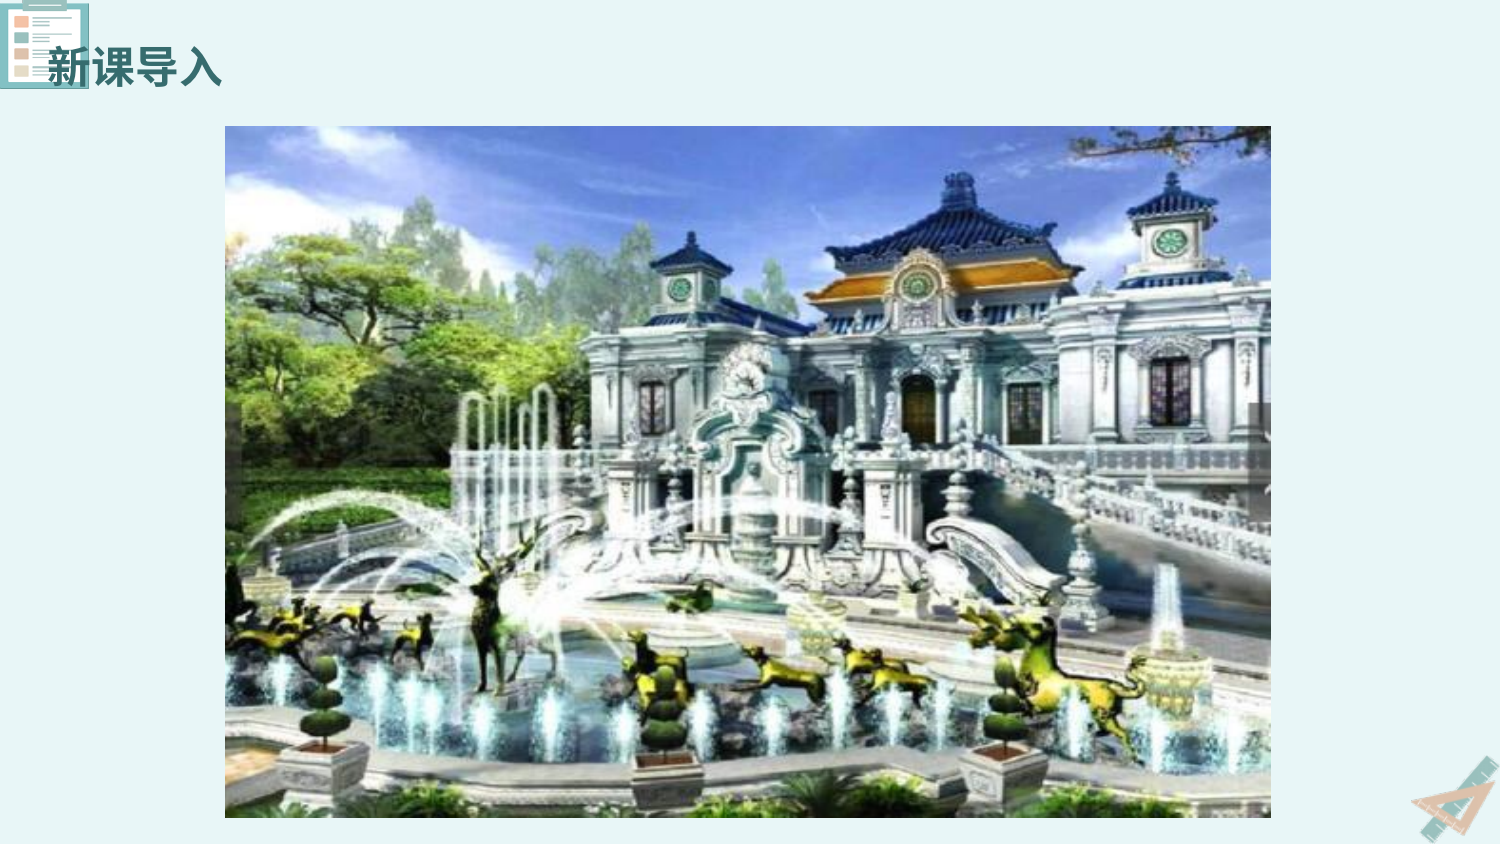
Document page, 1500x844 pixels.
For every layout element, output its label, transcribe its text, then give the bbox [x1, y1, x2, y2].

text_box 新课导入 [36, 34, 235, 99]
picture [1411, 755, 1500, 844]
picture [0, 0, 89, 89]
picture [224, 126, 1272, 819]
